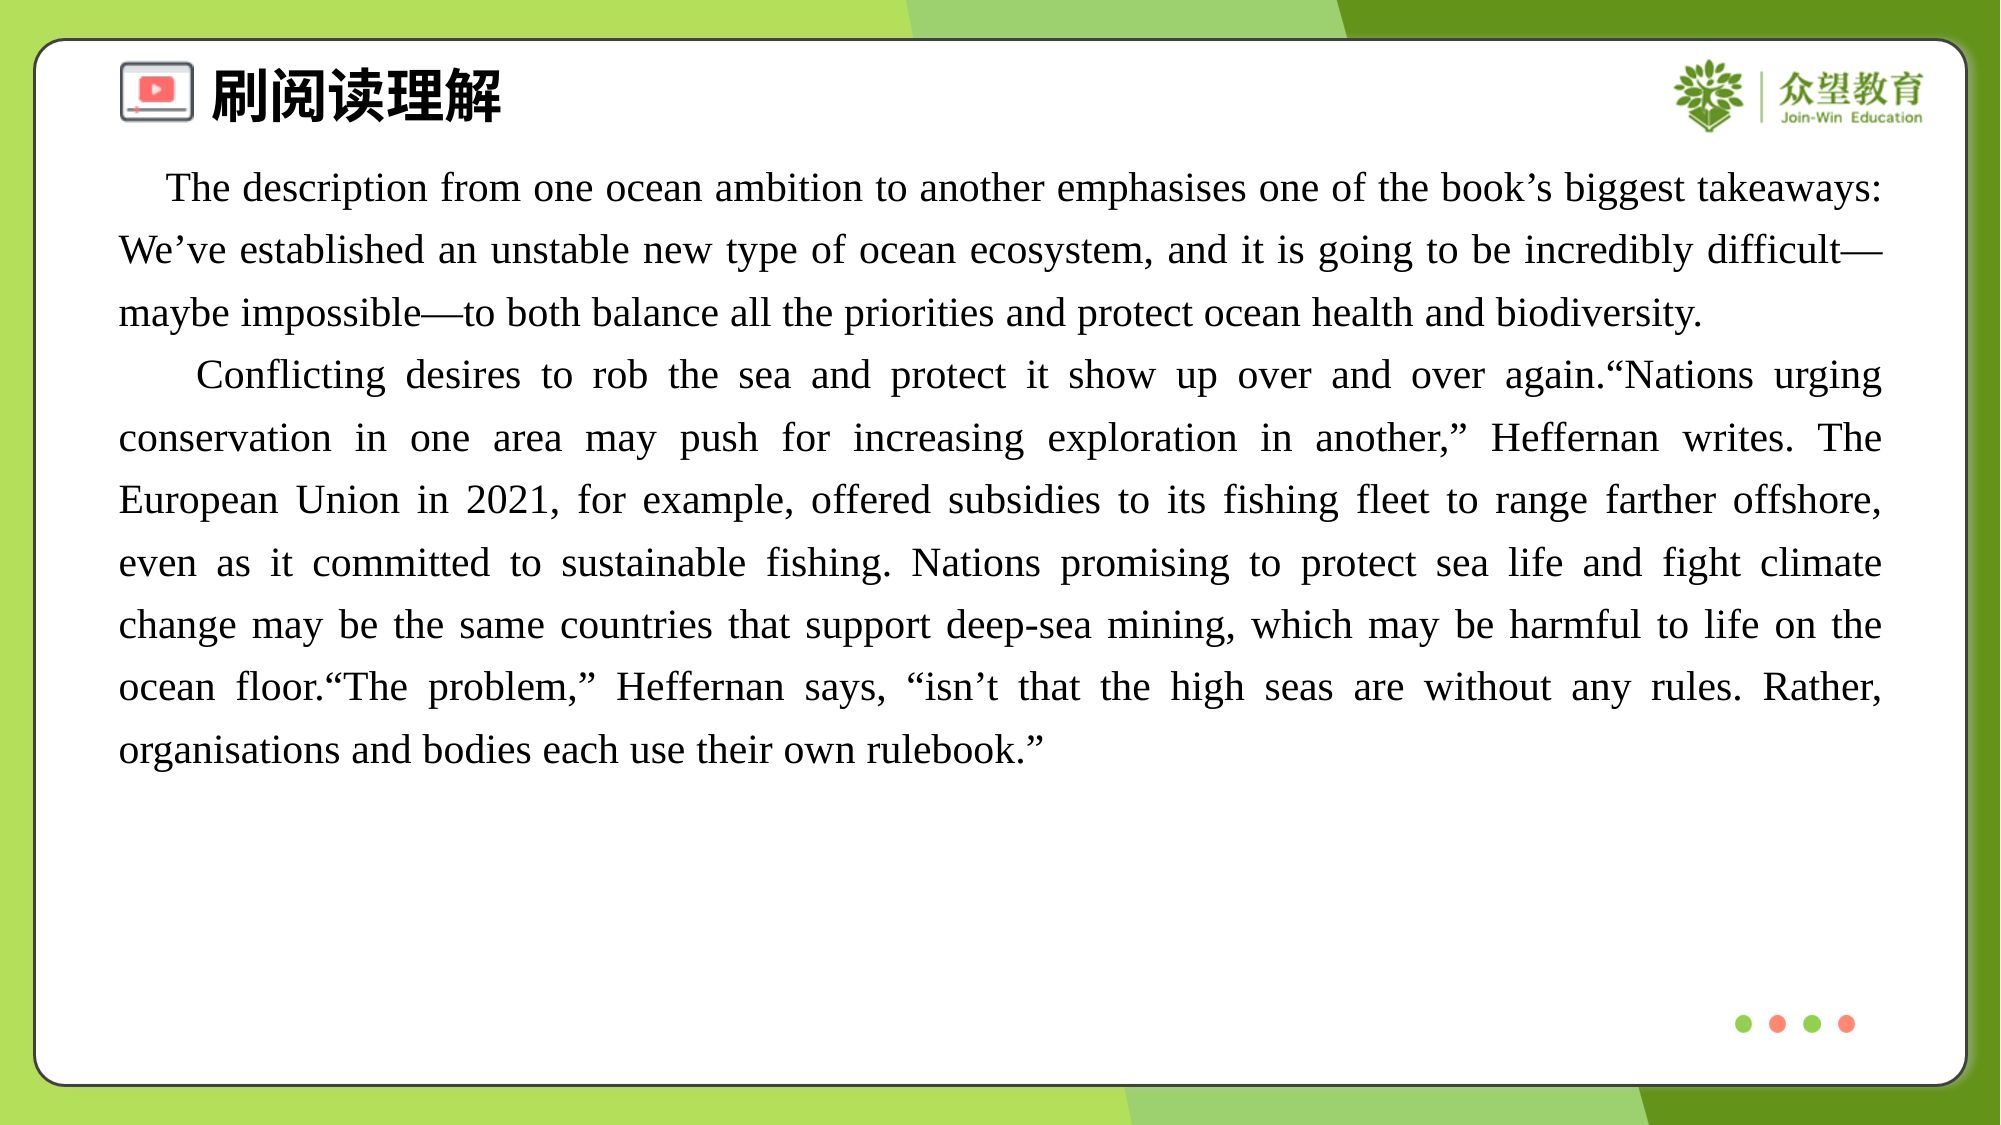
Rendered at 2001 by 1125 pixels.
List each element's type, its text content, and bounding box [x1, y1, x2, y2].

text_box The description from one ocean ambition to another emphasises one of the book’s biggest takeaways: We’ve established an unstable new type of ocean ecosystem, and it is going to be incredibly difficult—maybe impossible—to both balance all the priorities and protect ocean health and biodiversity. Conflicting desires to rob the sea and protect it show up over and over again.“Nations urging conservation in one area may push for increasing exploration in another,” Heffernan writes. The European Union in 2021, for example, offered subsidies to its fishing fleet to range farther offshore, even as it committed to sustainable fishing. Nations promising to protect sea life and fight climate change may be the same countries that support deep-sea mining, which may be harmful to life on the ocean floor.“The problem,” Heffernan says, “isn’t that the high seas are without any rules. Rather, organisations and bodies each use their own rulebook.” [118, 146, 1883, 829]
picture [0, 0, 2000, 1125]
